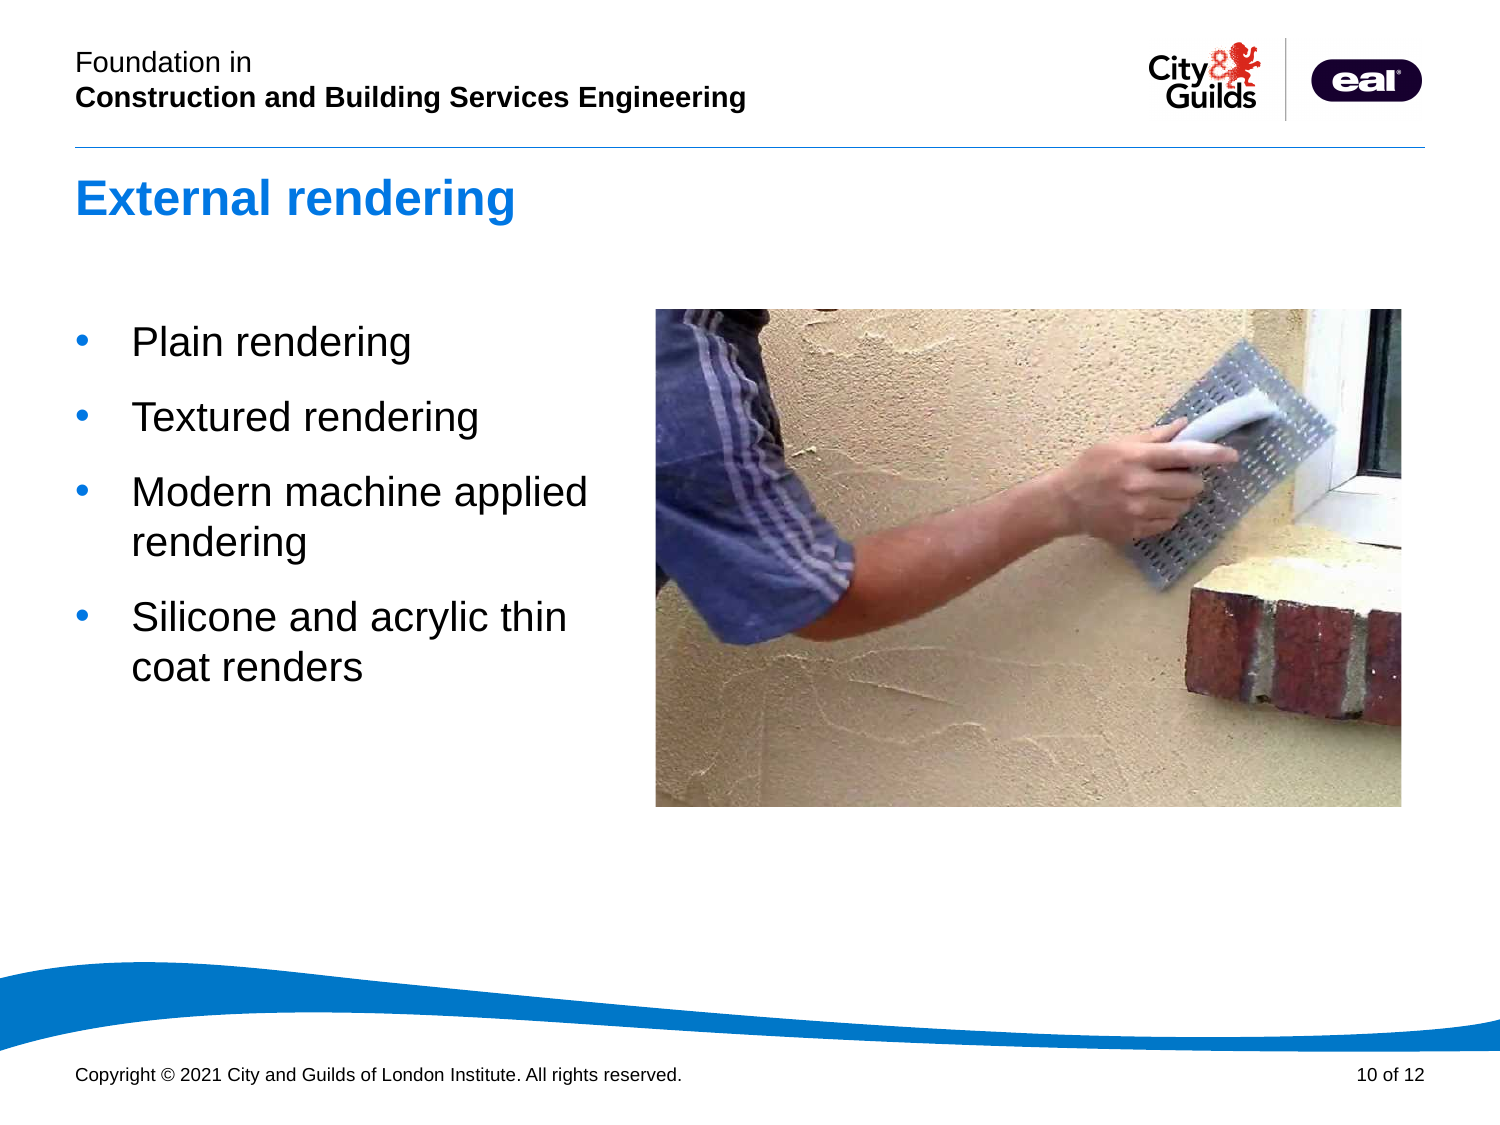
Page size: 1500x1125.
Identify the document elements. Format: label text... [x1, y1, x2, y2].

picture [1149, 38, 1422, 121]
picture [655, 308, 1402, 807]
title External rendering [74, 165, 1424, 229]
list Plain rendering Textured rendering Modern machine applied rendering Silicone and acrylic thin coat renders [74, 314, 607, 859]
